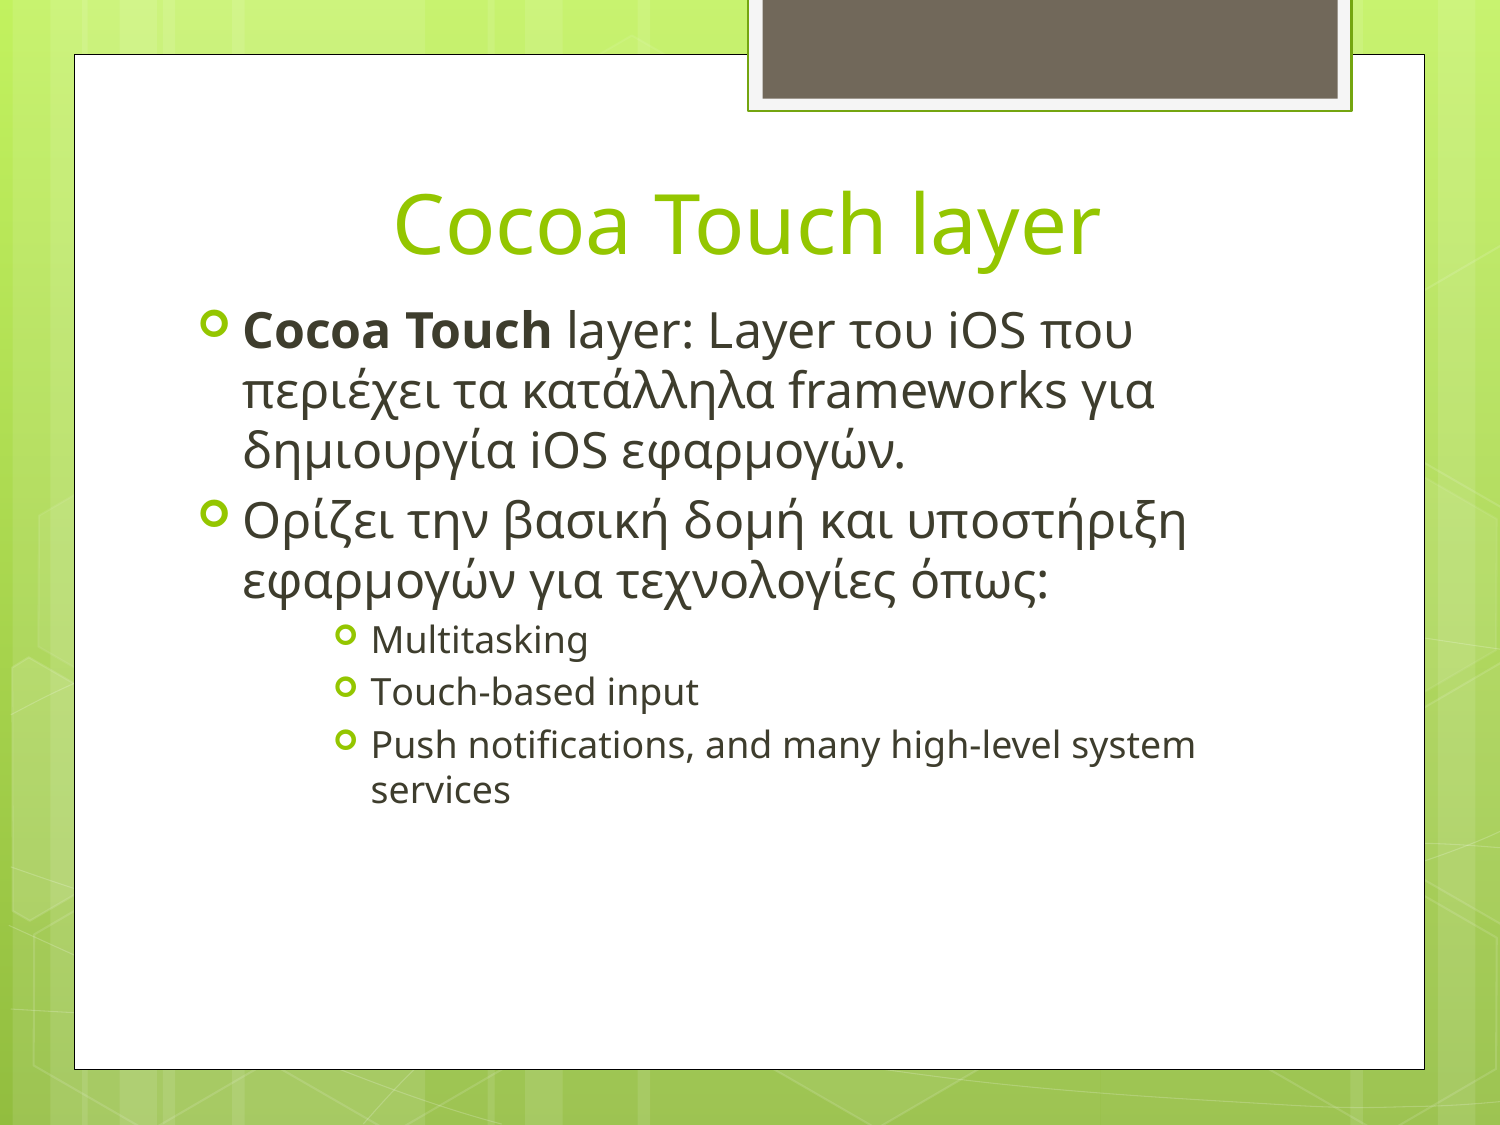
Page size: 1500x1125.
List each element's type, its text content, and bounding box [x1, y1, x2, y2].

title Cocoa Touch layer [171, 137, 1324, 279]
list Cocoa Touch layer: Layer του iOS που περιέχει τα κατάλληλα frameworks για δημιουργία iOS εφαρμογών. Ορίζει την βασική δομή και υποστήριξη εφαρμογών για τεχνολογίες όπως: Multitasking Τouch-based input Ρush notifications, and many high-level system services [171, 290, 1283, 957]
